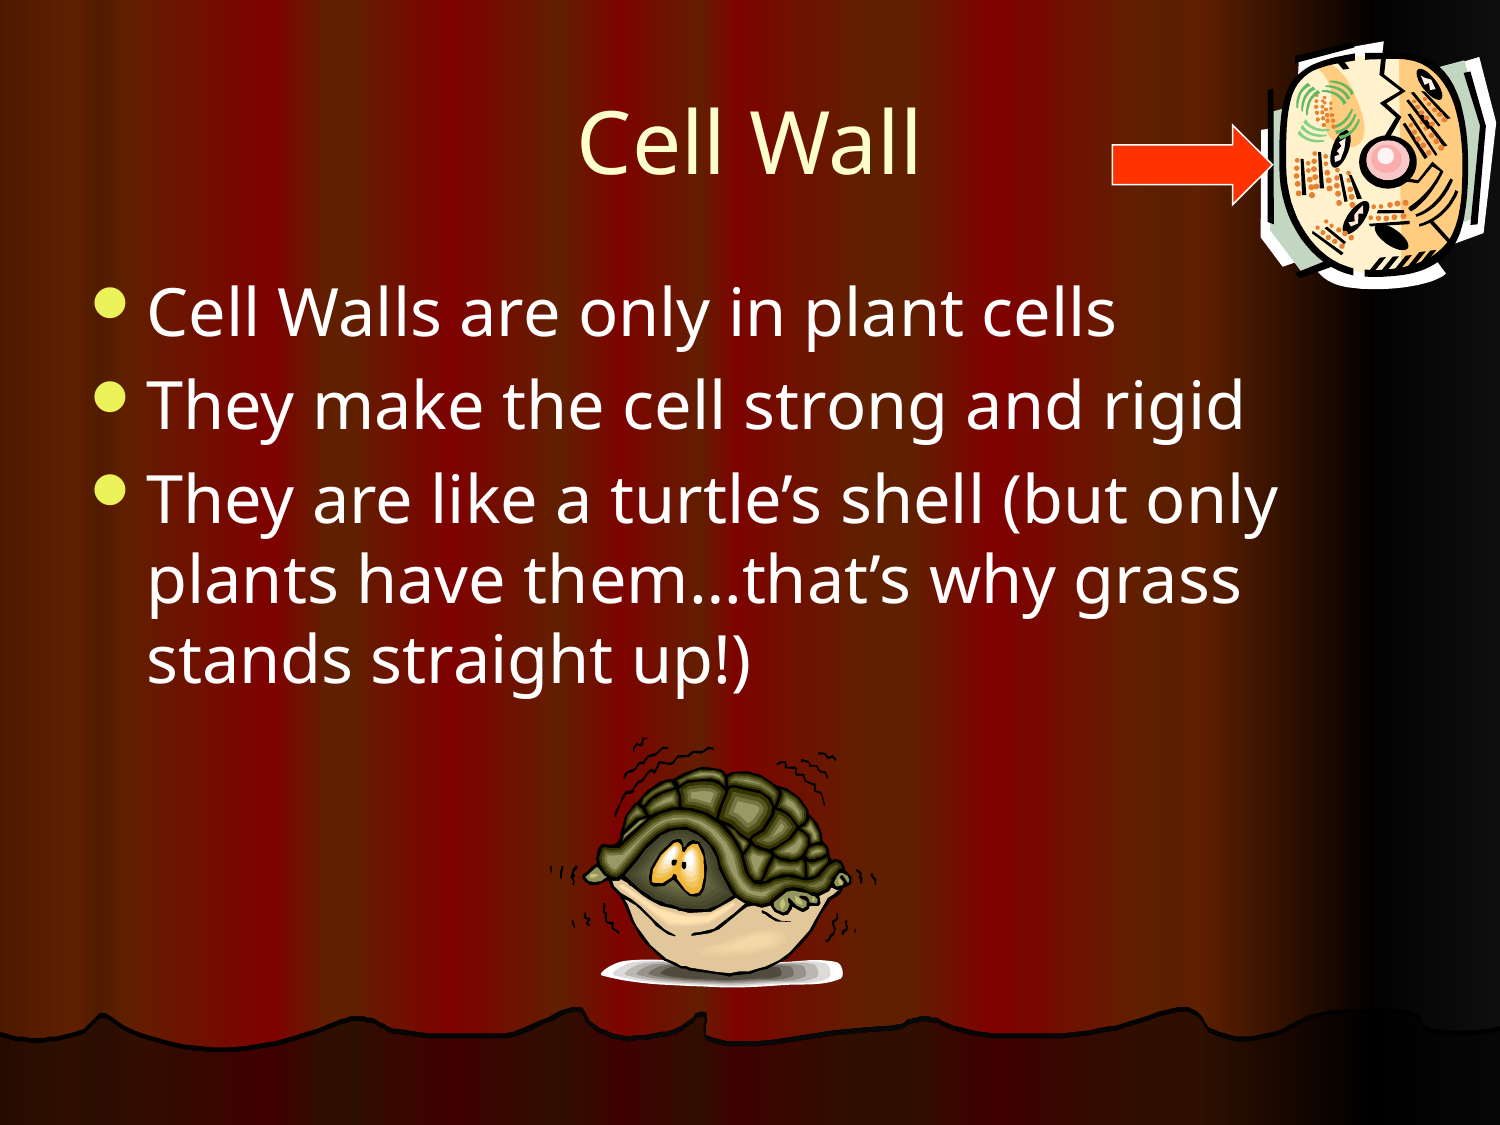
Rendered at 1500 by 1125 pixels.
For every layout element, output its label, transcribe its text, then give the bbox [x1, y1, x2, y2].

list Cell Walls are only in plant cells They make the cell strong and rigid They are like a turtle’s shell (but only plants have them…that’s why grass stands straight up!) [74, 262, 1426, 726]
picture [549, 737, 877, 989]
picture [1260, 37, 1500, 294]
text_box [1112, 125, 1255, 205]
title Cell Wall [74, 45, 1255, 233]
